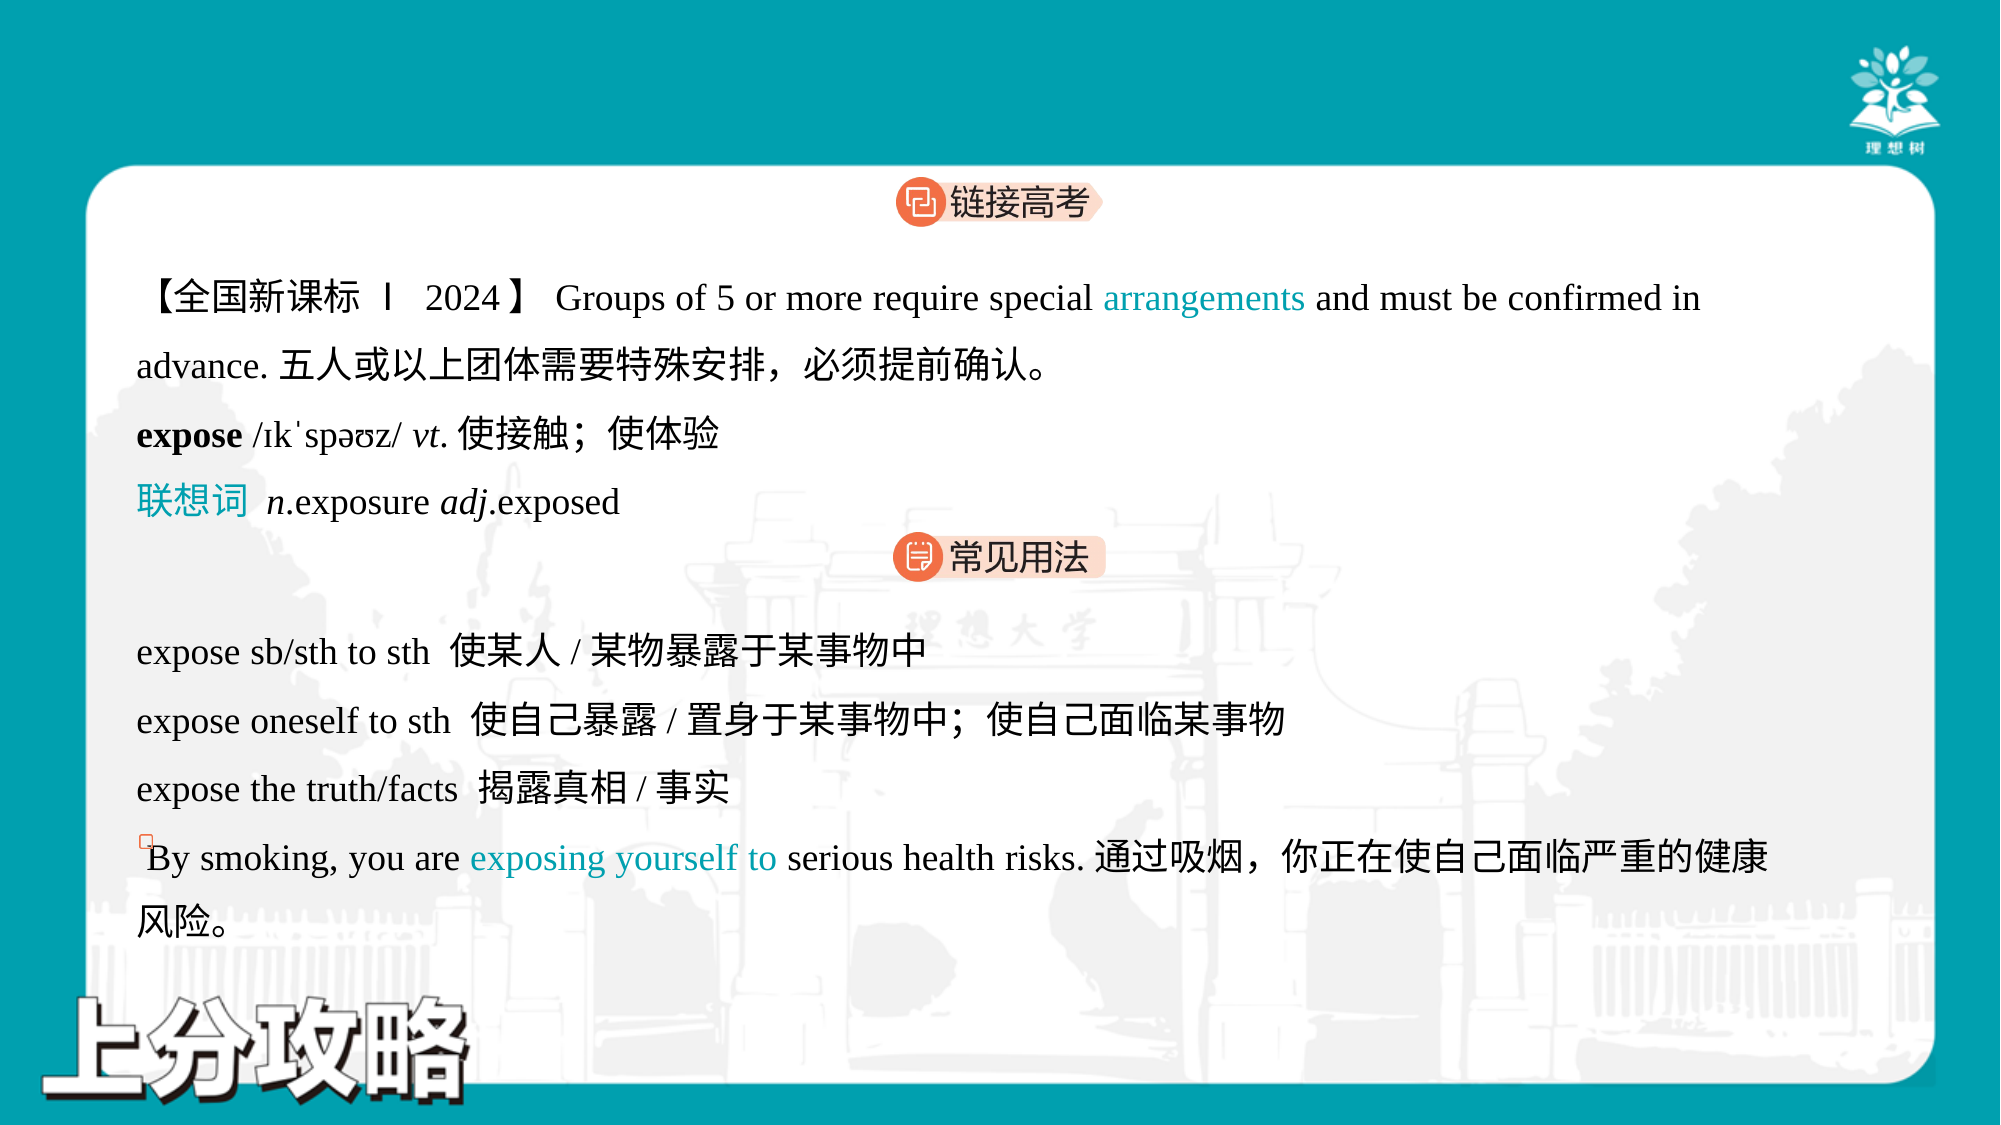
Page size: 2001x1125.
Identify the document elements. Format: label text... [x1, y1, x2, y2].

picture [0, 0, 2000, 1125]
text_box expose sb/sth to sth 使某人/某物暴露于某事物中 expose oneself to sth 使自己暴露/置身于某事物中；使自己面临某事物 expose the truth/facts 揭露真相/事实 By smoking, you are exposing yourself to serious health risks.通过吸烟，你正在使自己面临严重的健康 风险。#124 [136, 603, 1865, 936]
text_box 【全国新课标 Ⅰ 2024】Groups of 5 or more require special arrangements and must be confirmed in advance.五人或以上团体需要特殊安排，必须提前确认。 expose /ɪkˈspəʊz/ vt.使接触；使体验 联想词 n.exposure adj.exposed#119 [136, 249, 1865, 514]
